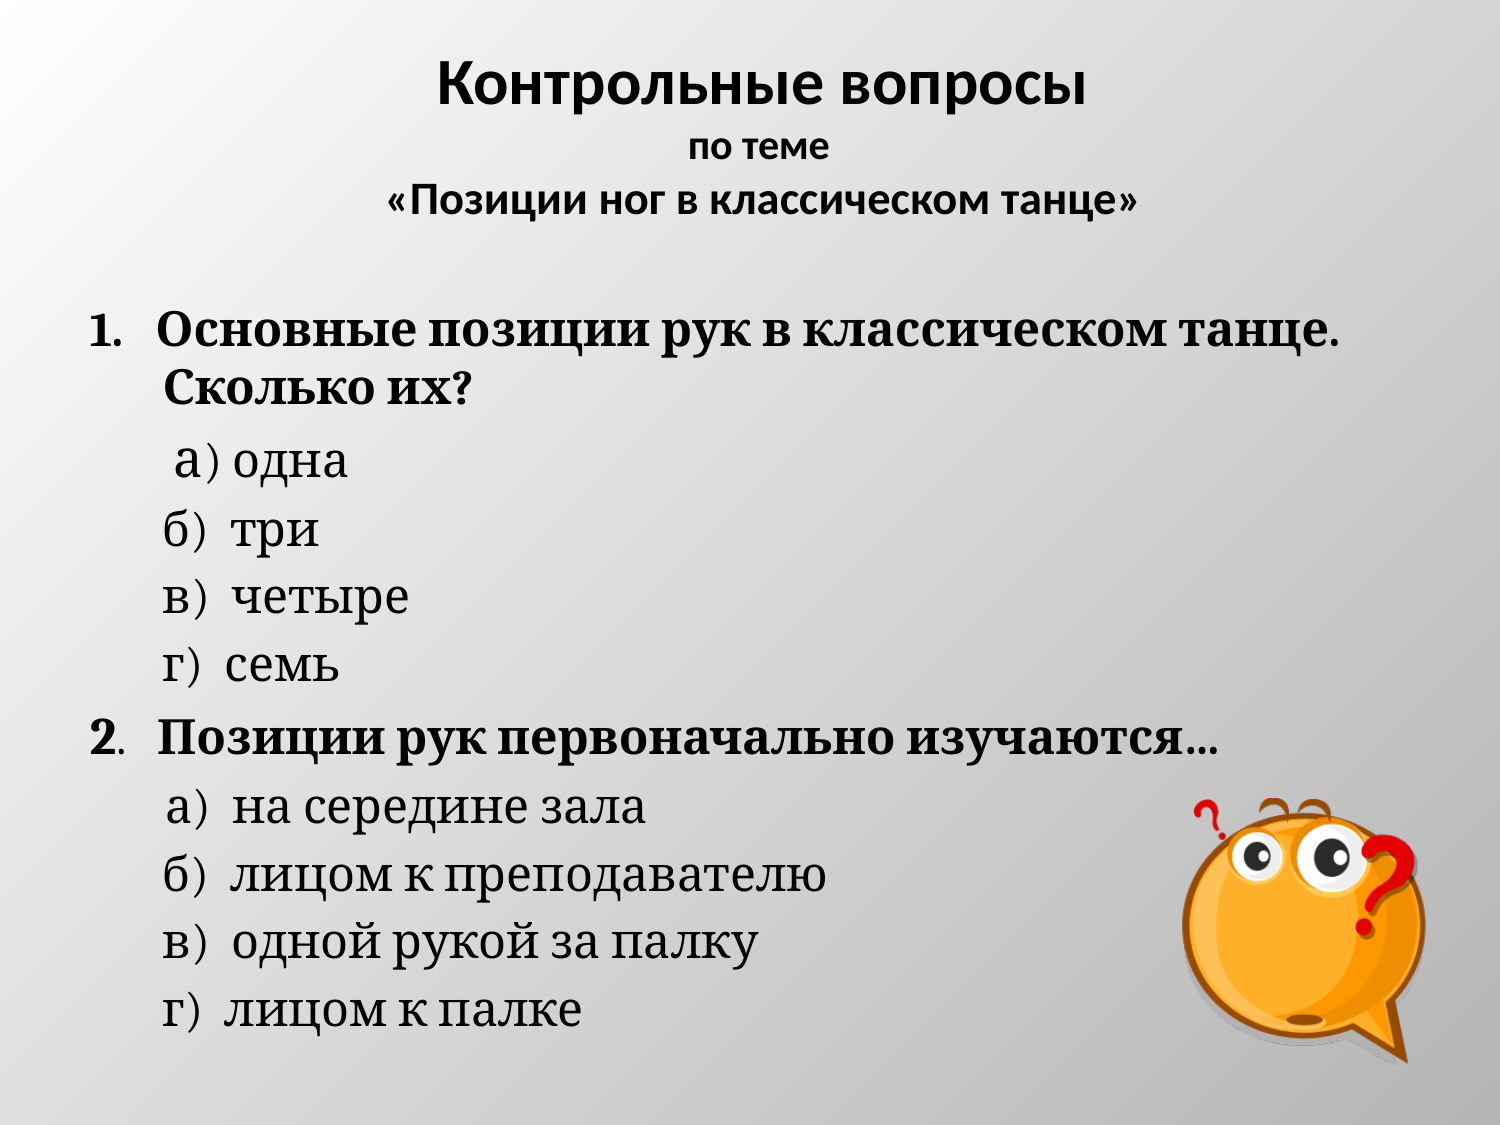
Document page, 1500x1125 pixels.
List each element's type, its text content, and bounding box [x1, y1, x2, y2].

title Контрольные вопросы по теме «Позиции ног в классическом танце» [88, 30, 1439, 232]
list 1. Основные позиции рук в классическом танце. Сколько их? а) одна б) три в) четыре г) семь 2. Позиции рук первоначально изучаются… а) на середине зала б) лицом к преподавателю в) одной рукой за палку г) лицом к палке [75, 290, 1425, 1047]
picture [1163, 798, 1430, 1066]
